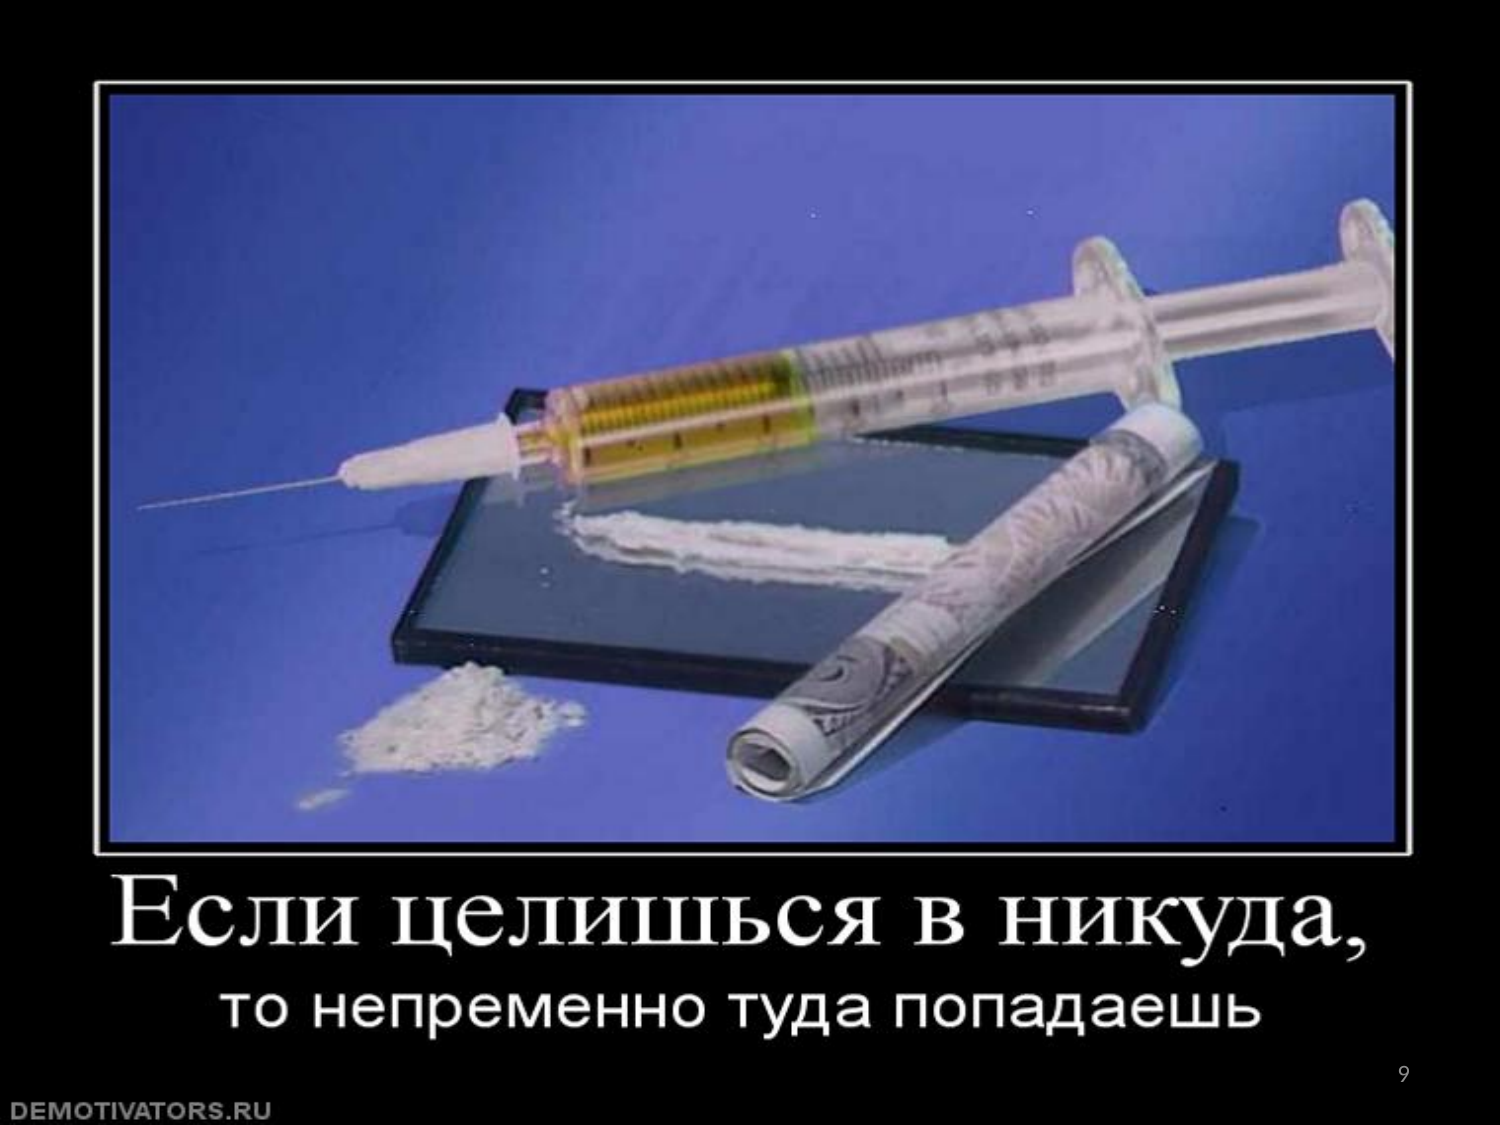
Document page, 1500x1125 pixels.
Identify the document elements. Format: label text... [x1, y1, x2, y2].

picture [0, 0, 1500, 1125]
slide_number 9 [1074, 1042, 1425, 1103]
